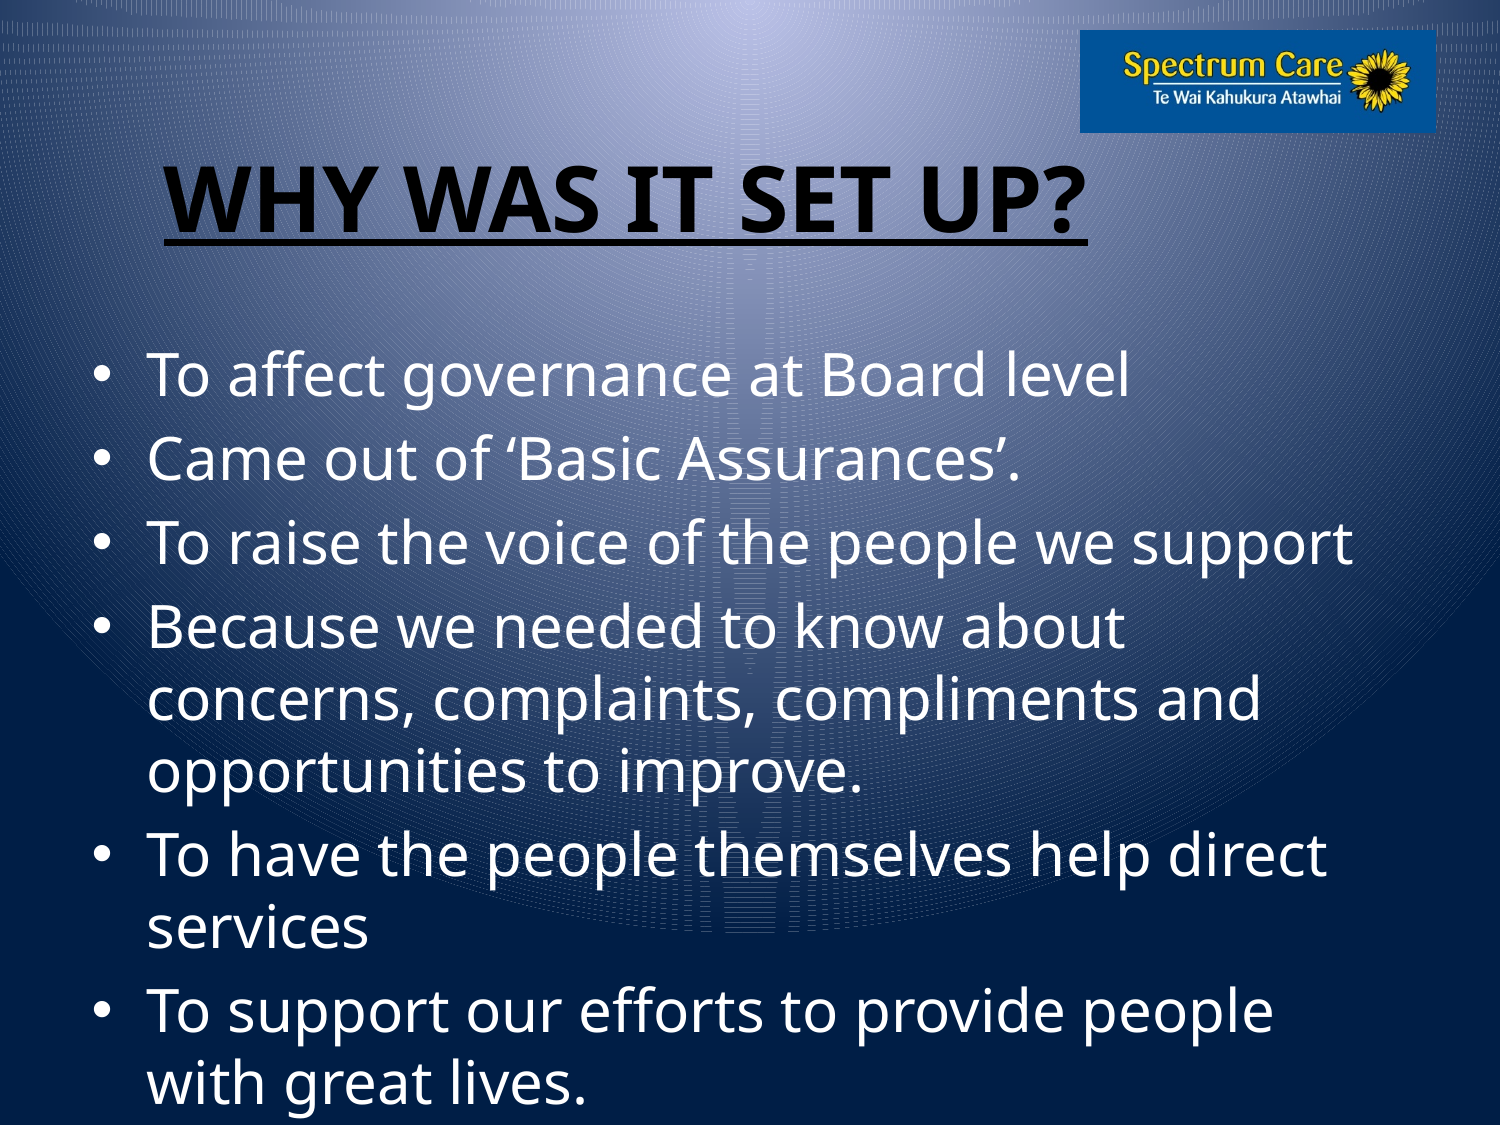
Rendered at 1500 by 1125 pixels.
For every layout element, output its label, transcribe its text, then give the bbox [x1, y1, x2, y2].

list To affect governance at Board level Came out of ‘Basic Assurances’. To raise the voice of the people we support Because we needed to know about concerns, complaints, compliments and opportunities to improve. To have the people themselves help direct services To support our efforts to provide people with great lives. [76, 328, 1427, 1125]
title WHY WAS IT SET UP? [53, 101, 1199, 290]
picture [1080, 30, 1436, 133]
